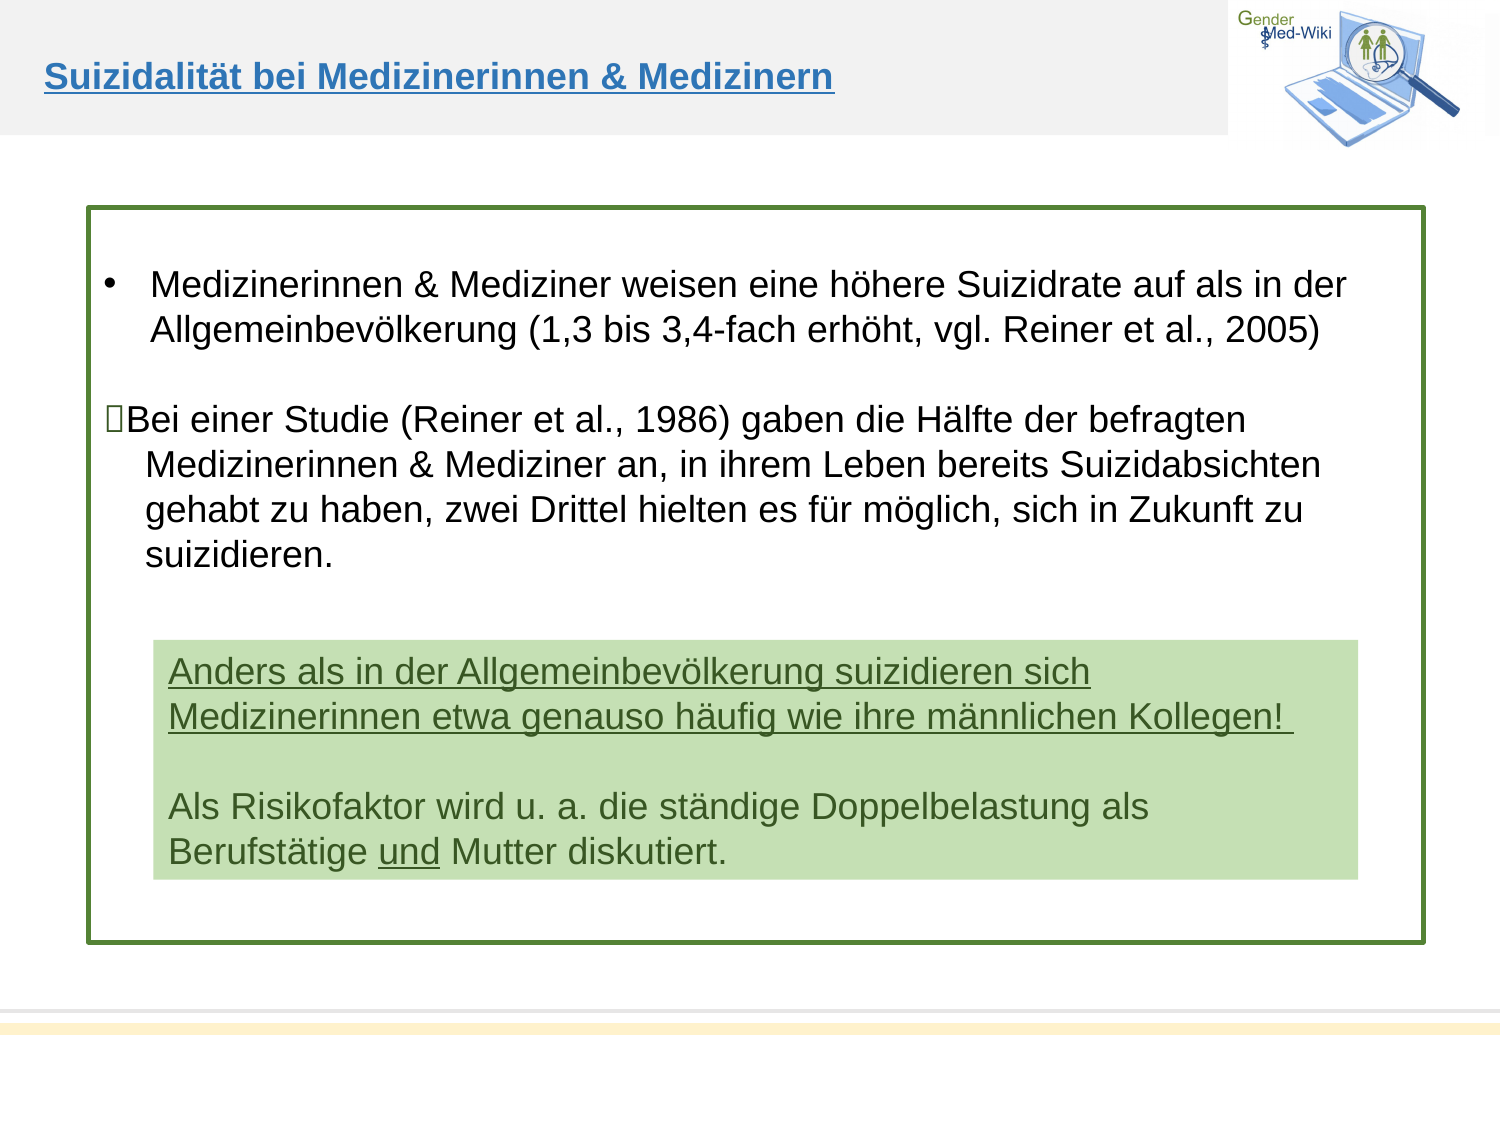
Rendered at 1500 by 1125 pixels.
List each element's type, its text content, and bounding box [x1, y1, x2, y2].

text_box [0, 0, 1500, 150]
text_box Anders als in der Allgemeinbevölkerung suizidieren sich Medizinerinnen etwa genauso häufig wie ihre männlichen Kollegen! Als Risikofaktor wird u. a. die ständige Doppelbelastung als Berufstätige und Mutter diskutiert. [153, 639, 1359, 880]
text_box [0, 1022, 1500, 1036]
text_box Medizinerinnen & Mediziner weisen eine höhere Suizidrate auf als in der Allgemeinbevölkerung (1,3 bis 3,4-fach erhöht, vgl. Reiner et al., 2005) Bei einer Studie (Reiner et al., 1986) gaben die Hälfte der befragten Medizinerinnen & Mediziner an, in ihrem Leben bereits Suizidabsichten gehabt zu haben, zwei Drittel hielten es für möglich, sich in Zukunft zu suizidieren. [88, 207, 1424, 943]
